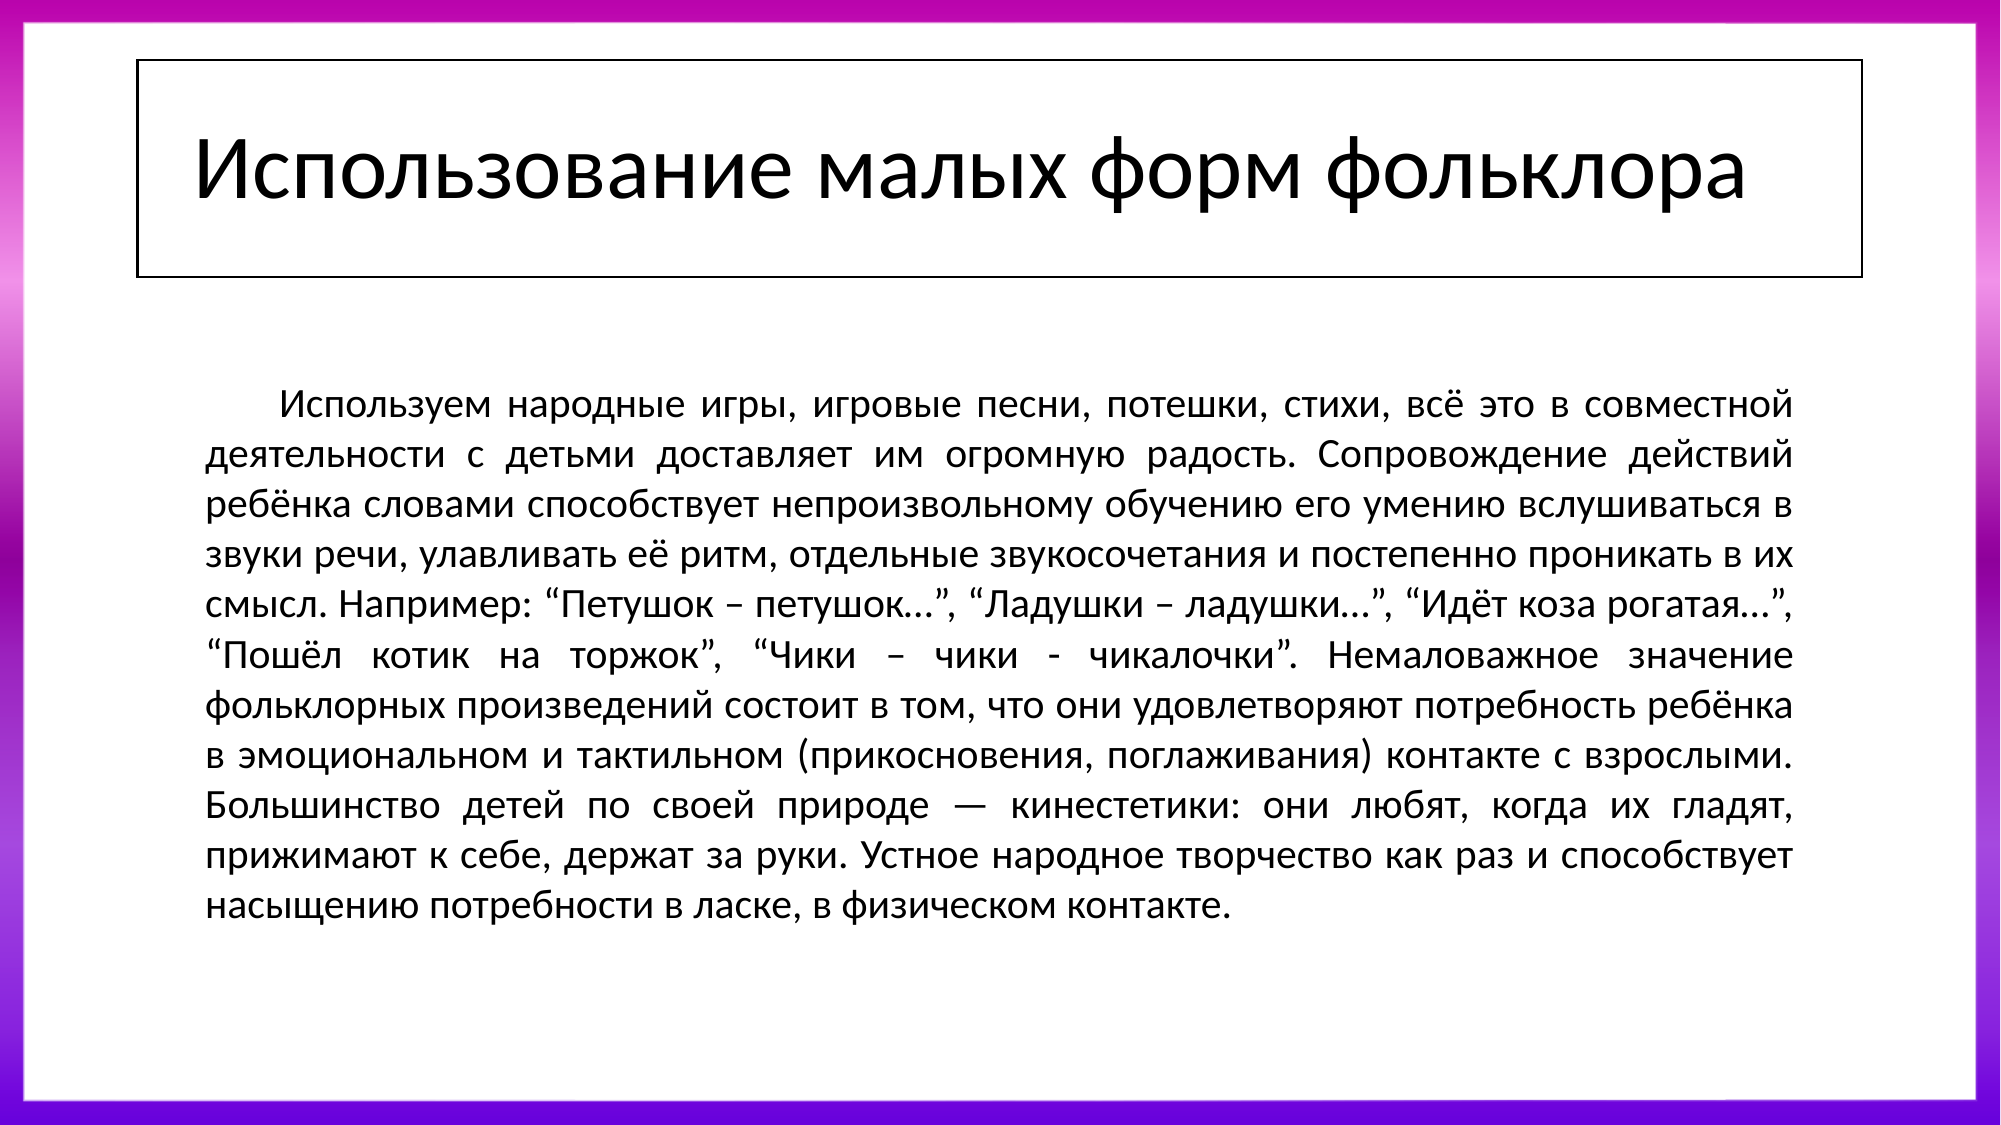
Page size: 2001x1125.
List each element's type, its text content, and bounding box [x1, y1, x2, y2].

title Использование малых форм фольклора [136, 59, 1863, 278]
picture [0, 0, 2001, 1125]
text_box Используем народные игры, игровые песни, потешки, стихи, всё это в совместной деятельности с детьми доставляет им огромную радость. Сопровождение действий ребёнка словами способствует непроизвольному обучению его умению вслушиваться в звуки речи, улавливать её ритм, отдельные звукосочетания и постепенно проникать в их смысл. Например: “Петушок – петушок…”, “Ладушки – ладушки…”, “Идёт коза рогатая…”, “Пошёл котик на торжок”, “Чики – чики - чикалочки”. Немаловажное значение фольклорных произведений состоит в том, что они удовлетворяют потребность ребёнка в эмоциональном и тактильном (прикосновения, поглаживания) контакте с взрослыми. Большинство детей по своей природе — кинестетики: они любят, когда их гладят, прижимают к себе, держат за руки. Устное народное творчество как раз и способствует насыщению потребности в ласке, в физическом контакте. [190, 368, 1810, 934]
